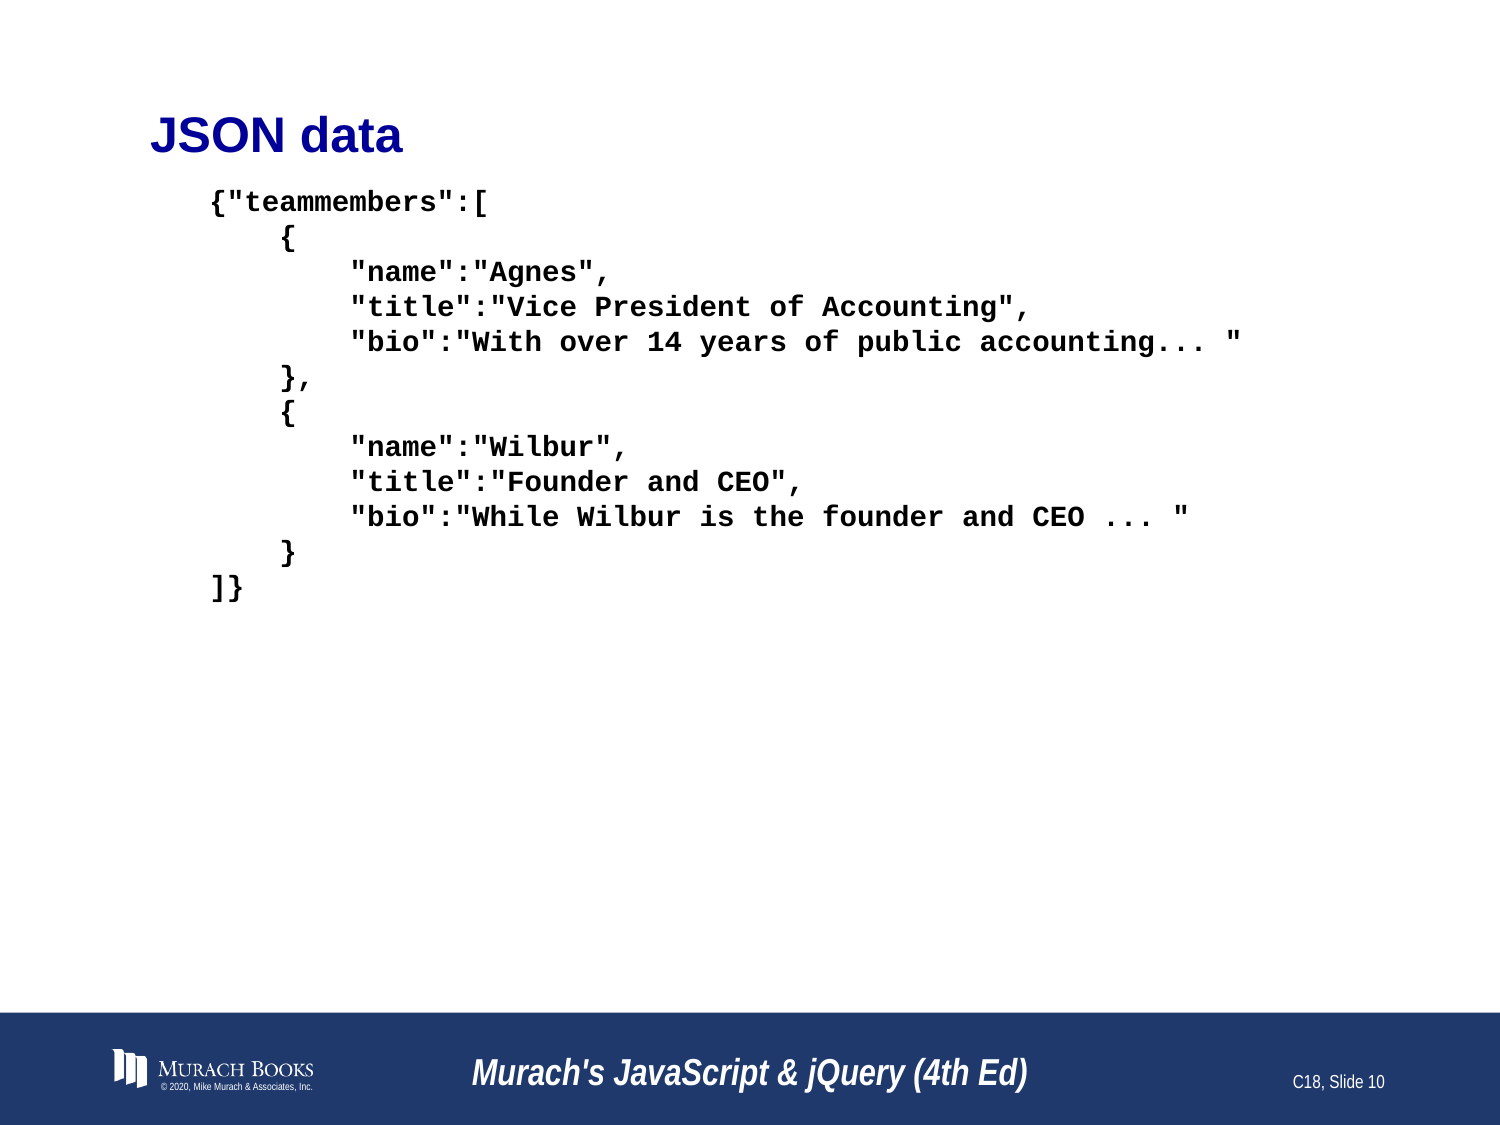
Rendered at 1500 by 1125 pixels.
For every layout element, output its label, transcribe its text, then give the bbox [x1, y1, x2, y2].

list {"teammembers":[ { "name":"Agnes", "title":"Vice President of Accounting", "bio":"With over 14 years of public accounting... " }, { "name":"Wilbur", "title":"Founder and CEO", "bio":"While Wilbur is the founder and CEO ... " } ]} [137, 174, 1350, 975]
footer © 2020, Mike Murach & Associates, Inc. [12, 1025, 463, 1100]
slide_number C18, Slide 10 [1087, 1025, 1400, 1100]
title JSON data [150, 102, 1350, 164]
slide_number Murach's JavaScript & jQuery (4th Ed) [463, 1025, 1050, 1100]
